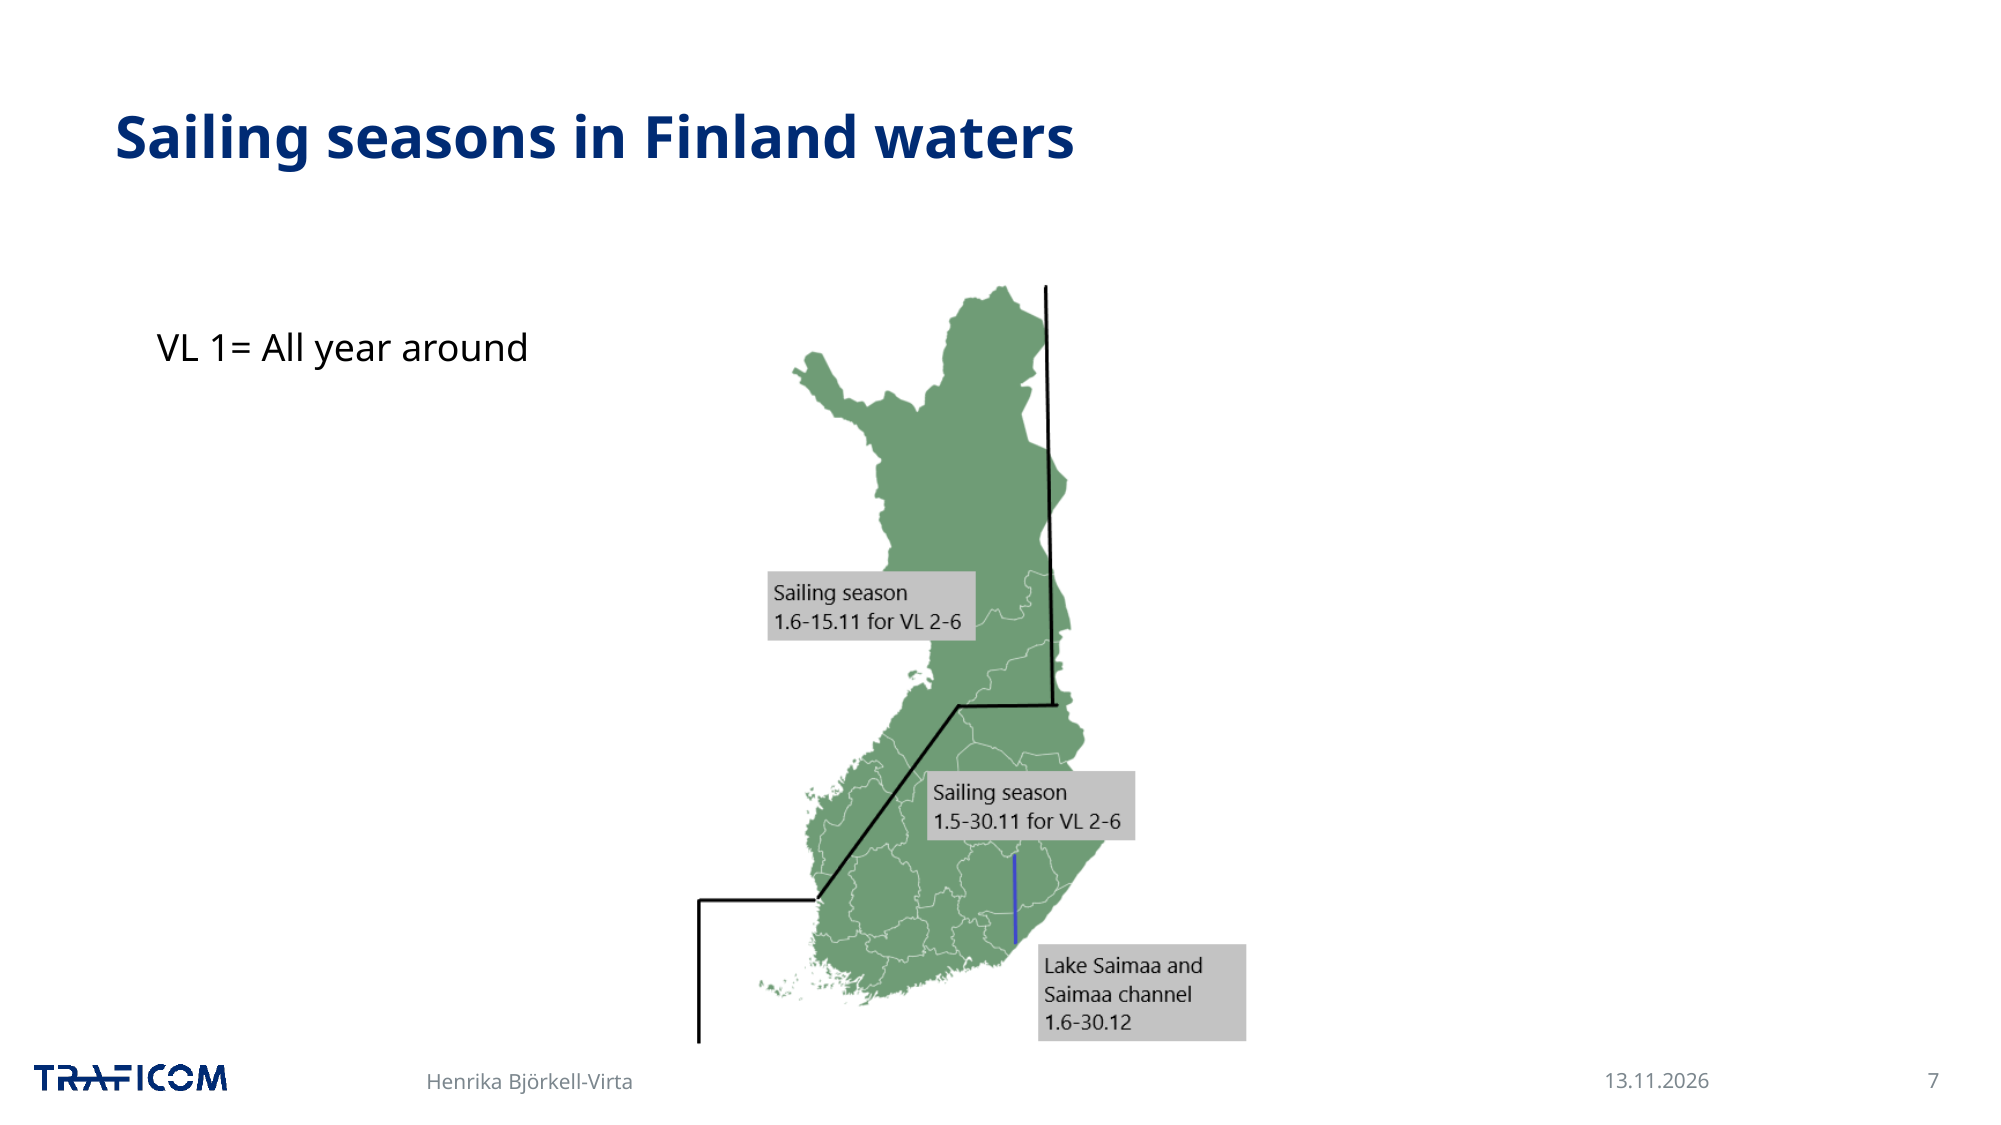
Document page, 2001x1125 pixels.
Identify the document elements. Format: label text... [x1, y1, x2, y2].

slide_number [1503, 1060, 1811, 1103]
footer Henrika Björkell-Virta [411, 1060, 1000, 1103]
title Sailing seasons in Finland waters [100, 100, 1864, 283]
picture [555, 232, 1251, 1048]
picture [34, 1064, 227, 1091]
slide_number 7 [1854, 1060, 1955, 1103]
text_box VL 1= All year around [142, 316, 545, 377]
